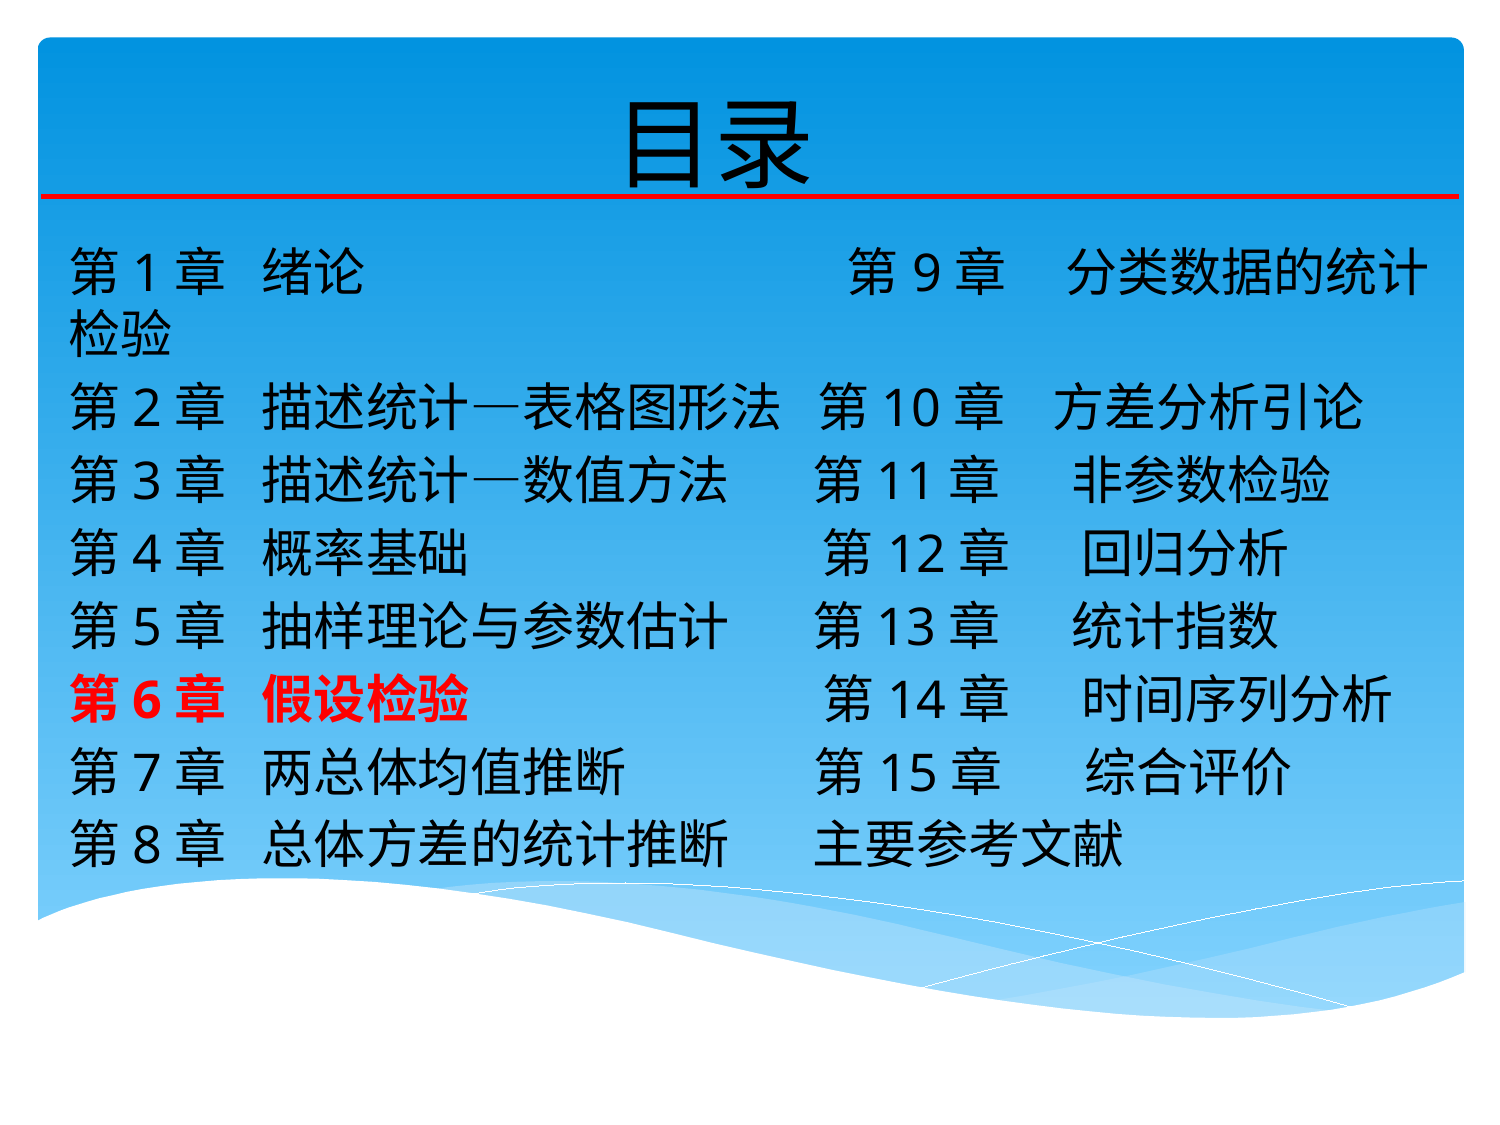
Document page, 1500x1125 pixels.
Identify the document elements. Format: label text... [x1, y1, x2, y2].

title 目录 [76, 205, 1352, 209]
subtitle 第1章 绪论 第9章 分类数据的统计检验 第2章 描述统计—表格图形法 第10章 方差分析引论 第3章 描述统计—数值方法 第11章 非参数检验 第4章 概率基础 第12章 回归分析 第5章 抽样理论与参数估计 第13章 统计指数 第6章 假设检验 第14章 时间序列分析 第7章 两总体均值推断 第15章 综合评价 第8章 总体方差的统计推断 主要参考文献 [53, 231, 1471, 1035]
title 目录 [76, 90, 1352, 194]
